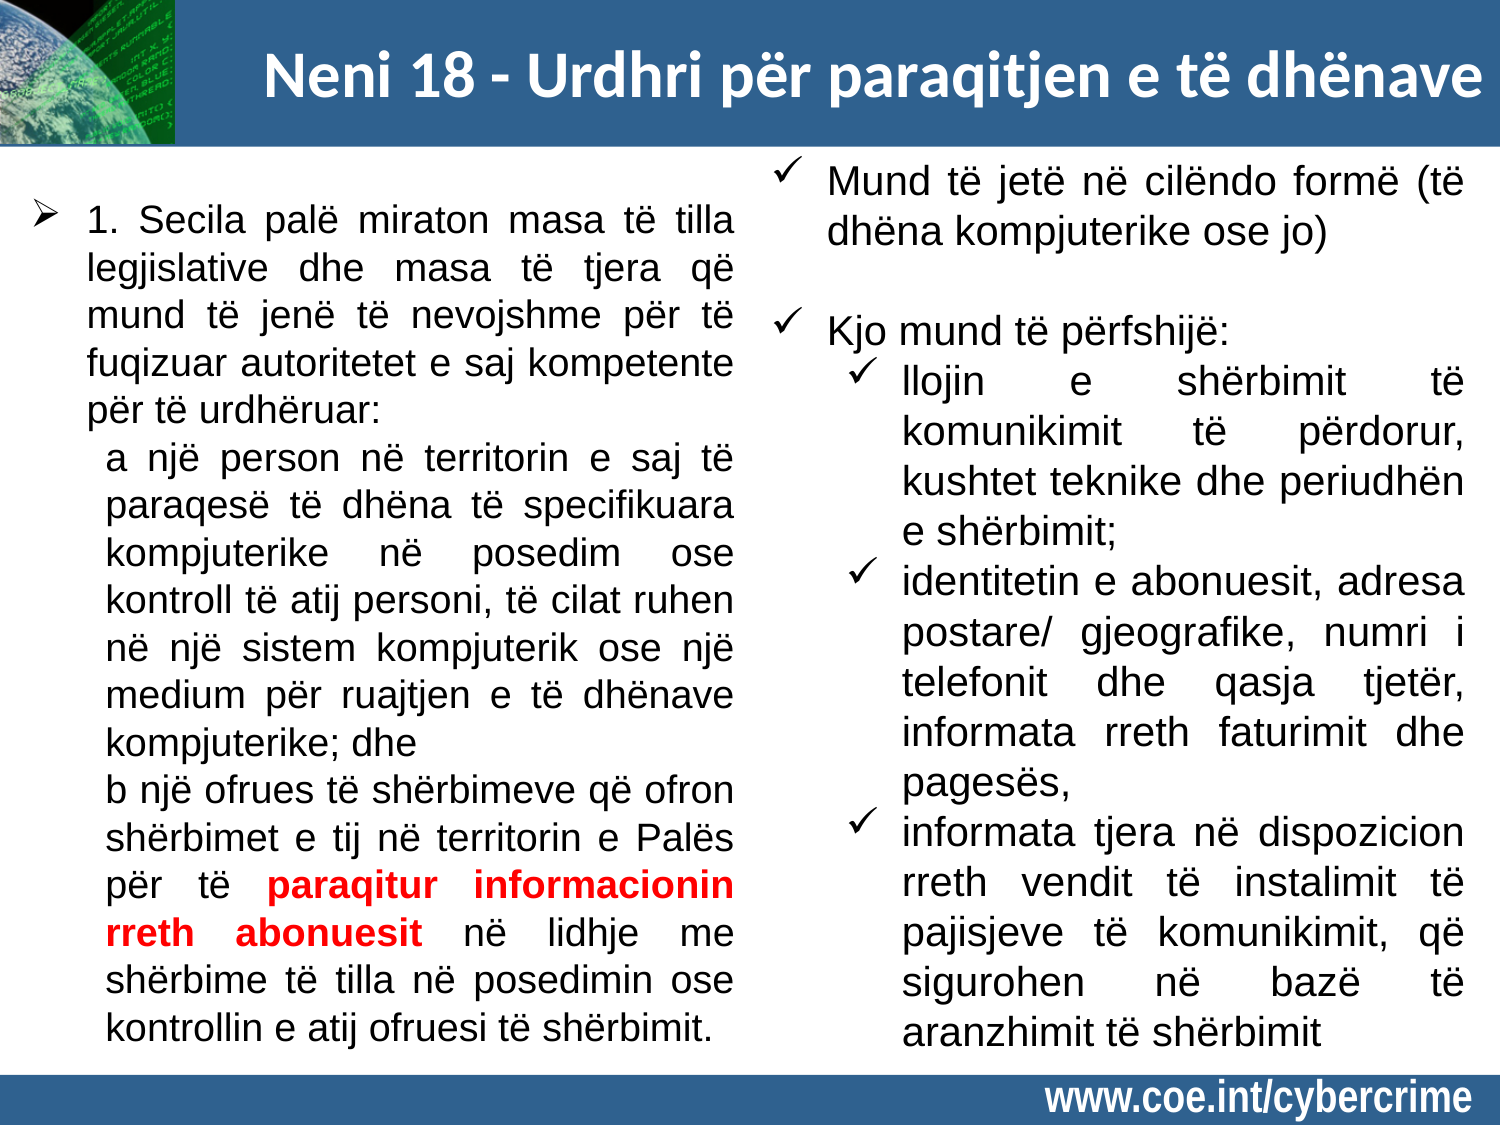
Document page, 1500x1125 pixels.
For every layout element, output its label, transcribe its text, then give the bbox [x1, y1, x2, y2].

text_box 1. Secila palë miraton masa të tilla legjislative dhe masa të tjera që mund të jenë të nevojshme për të fuqizuar autoritetet e saj kompetente për të urdhëruar: a një person në territorin e saj të paraqesë të dhëna të specifikuara kompjuterike në posedim ose kontroll të atij personi, të cilat ruhen në një sistem kompjuterik ose një medium për ruajtjen e të dhënave kompjuterike; dhe b një ofrues të shërbimeve që ofron shërbimet e tij në territorin e Palës për të paraqitur informacionin rreth abonuesit në lidhje me shërbime të tilla në posedimin ose kontrollin e atij ofruesi të shërbimit. [15, 186, 750, 1057]
text_box [0, 1073, 1030, 1125]
text_box www.coe.int/cybercrime [1030, 1059, 1500, 1125]
text_box Neni 18 - Urdhri për paraqitjen e të dhënave [177, 0, 1500, 149]
text_box Mund të jetë në cilëndo formë (të dhëna kompjuterike ose jo) Kjo mund të përfshijë: llojin e shërbimit të komunikimit të përdorur, kushtet teknike dhe periudhën e shërbimit; identitetin e abonuesit, adresa postare/ gjeografike, numri i telefonit dhe qasja tjetër, informata rreth faturimit dhe pagesës, informata tjera në dispozicion rreth vendit të instalimit të pajisjeve të komunikimit, që sigurohen në bazë të aranzhimit të shërbimit [755, 146, 1480, 1117]
picture [0, 0, 175, 144]
